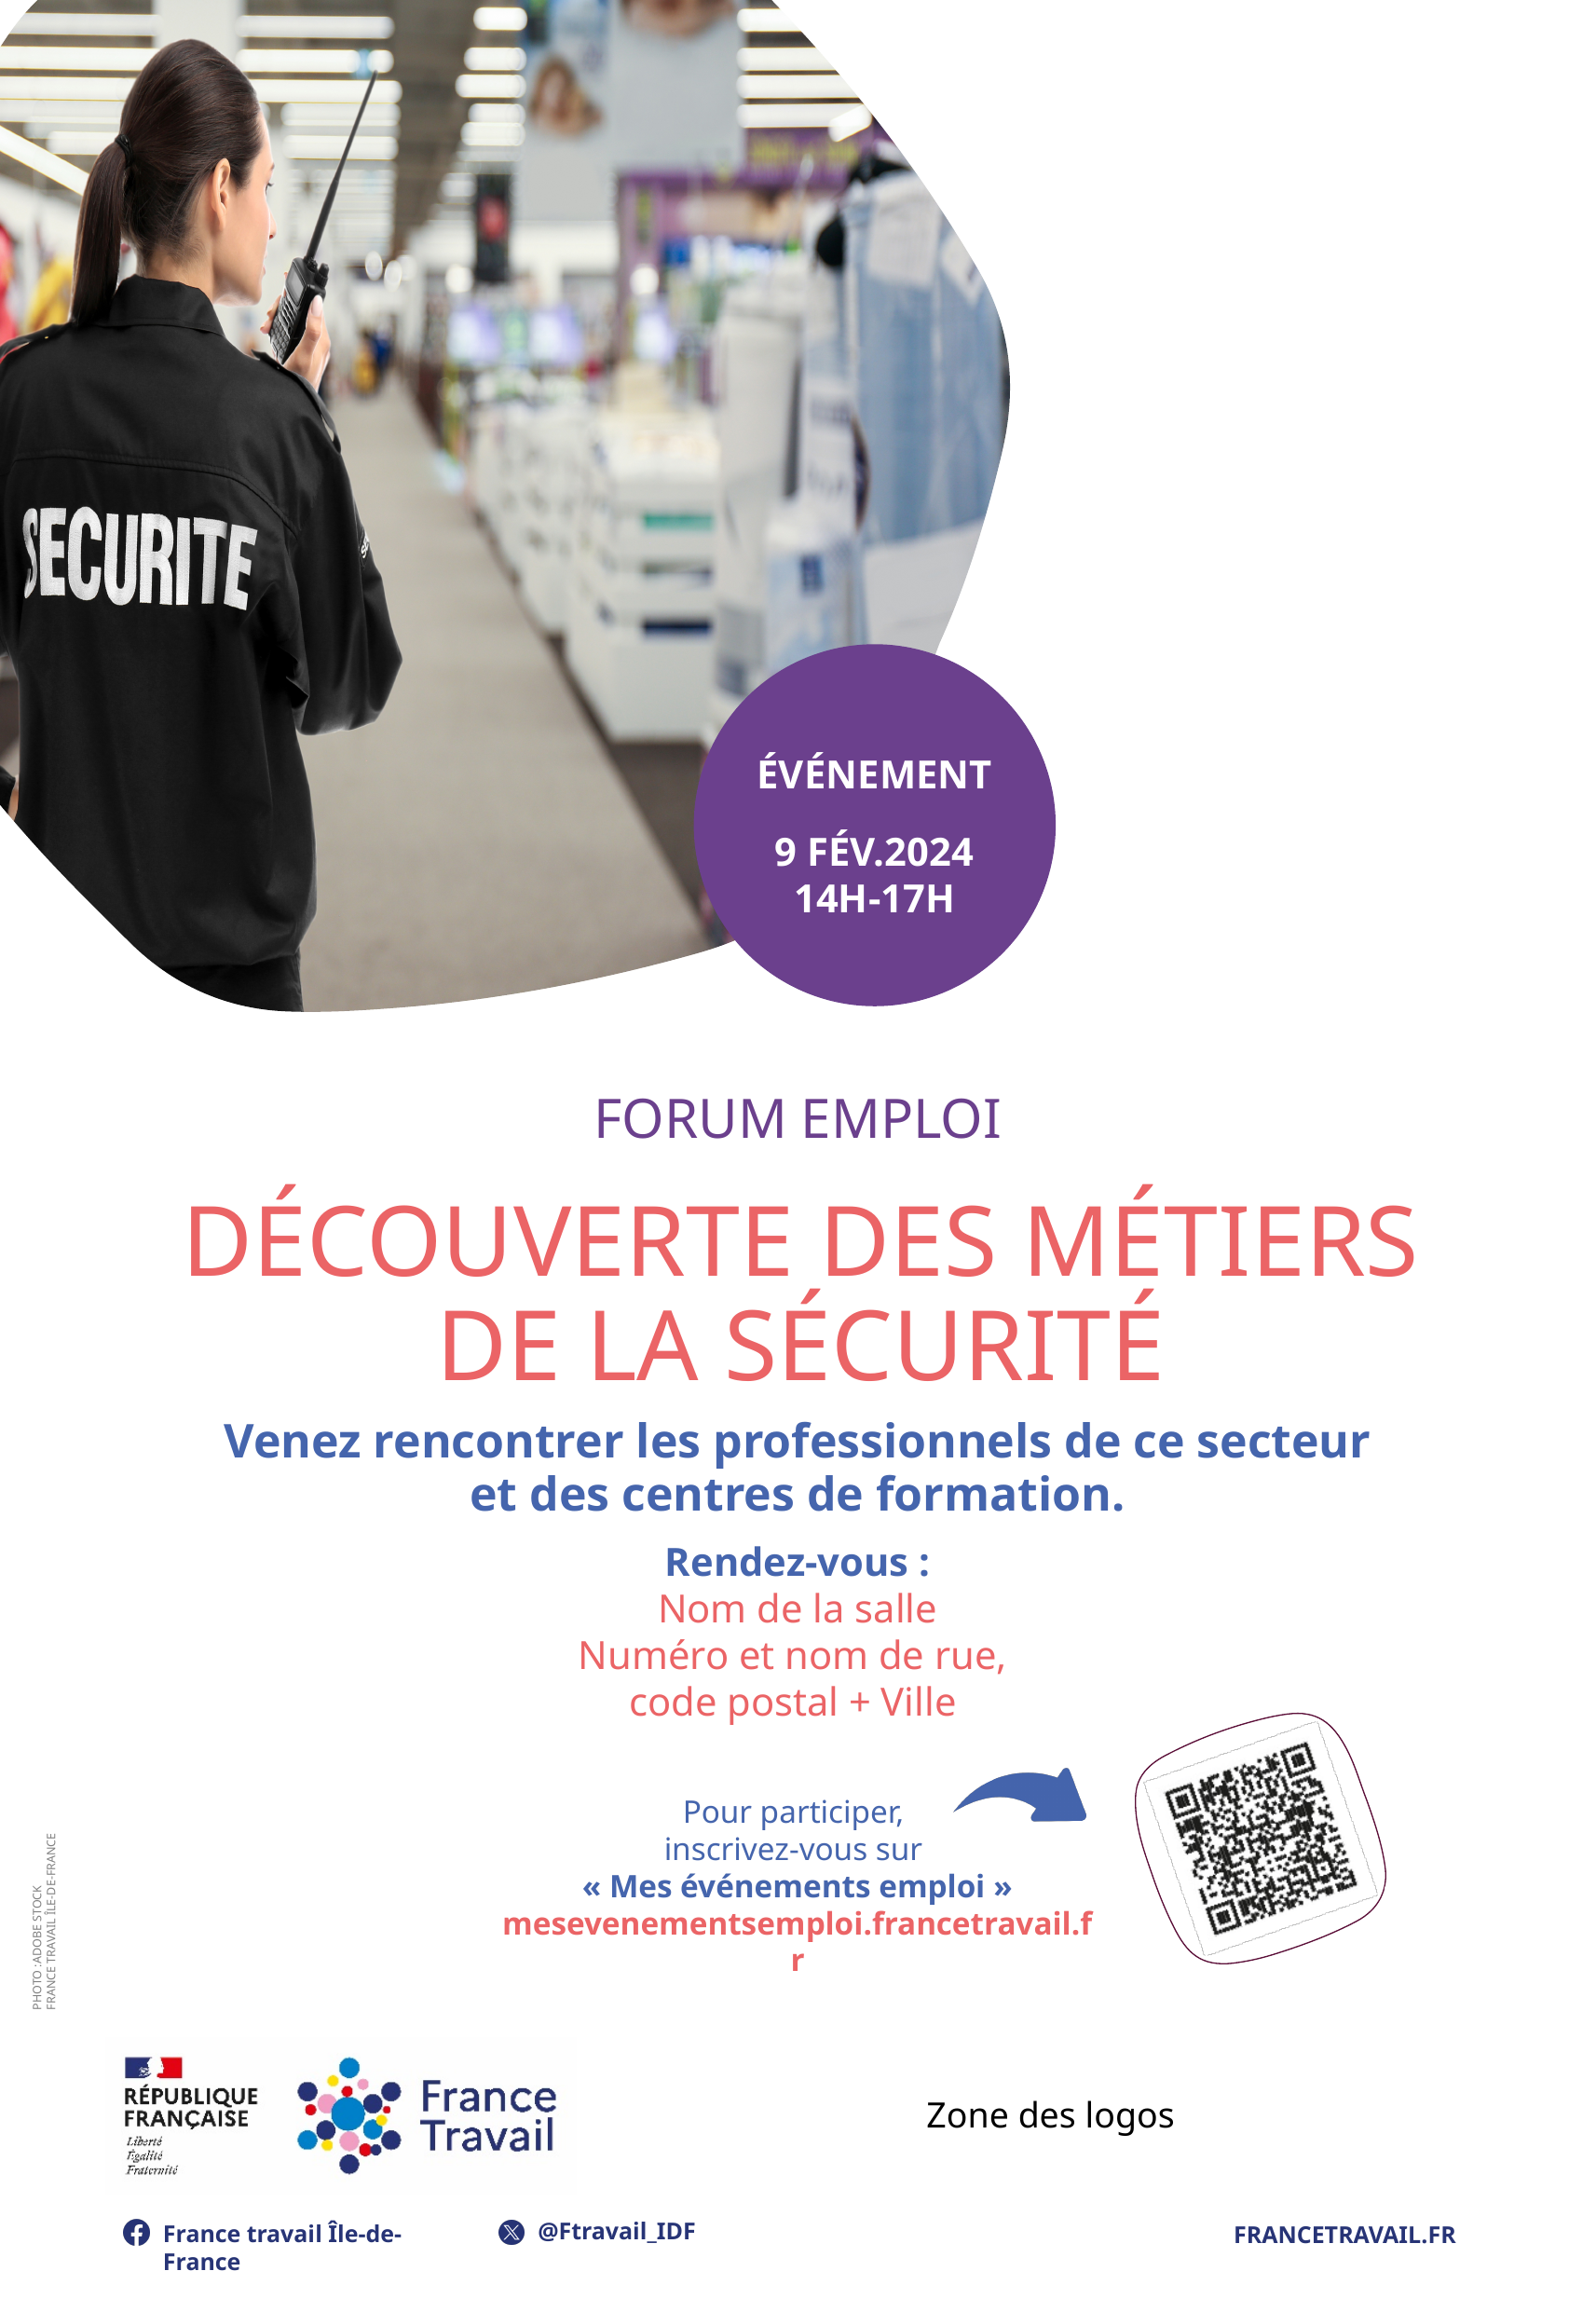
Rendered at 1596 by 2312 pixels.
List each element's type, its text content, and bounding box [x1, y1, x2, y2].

text_box [710, 642, 1040, 746]
text_box Rendez-vous : Nom de la salle Numéro et nom de rue, code postal + Ville [0, 1530, 1596, 1731]
text_box Découverte des métiers de la sécurité [0, 1185, 1596, 1408]
text_box Venez rencontrer les professionnels de ce secteur et des centres de formation. [0, 1408, 1596, 1527]
picture [498, 2219, 525, 2246]
text_box Forum emploi [0, 1076, 1596, 1156]
text_box francetravail.fr [1220, 2213, 1522, 2255]
text_box @Ftravail_IDF [524, 2209, 724, 2252]
text_box [724, 928, 1026, 1008]
picture [122, 2219, 150, 2246]
picture [948, 1748, 1091, 1869]
text_box Zone des logos [604, 2051, 1497, 2176]
text_box France travail Île-de-France [149, 2212, 488, 2282]
picture [1128, 1707, 1392, 1970]
text_box [0, 0, 1011, 1012]
text_box Pour participer, inscrivez-vous sur « Mes événements emploi » mesevenementsemploi.francetravail.fr [484, 1785, 1111, 1985]
text_box Événement 9 fév.2024 14h-17h [628, 746, 1122, 928]
picture [104, 2036, 578, 2195]
